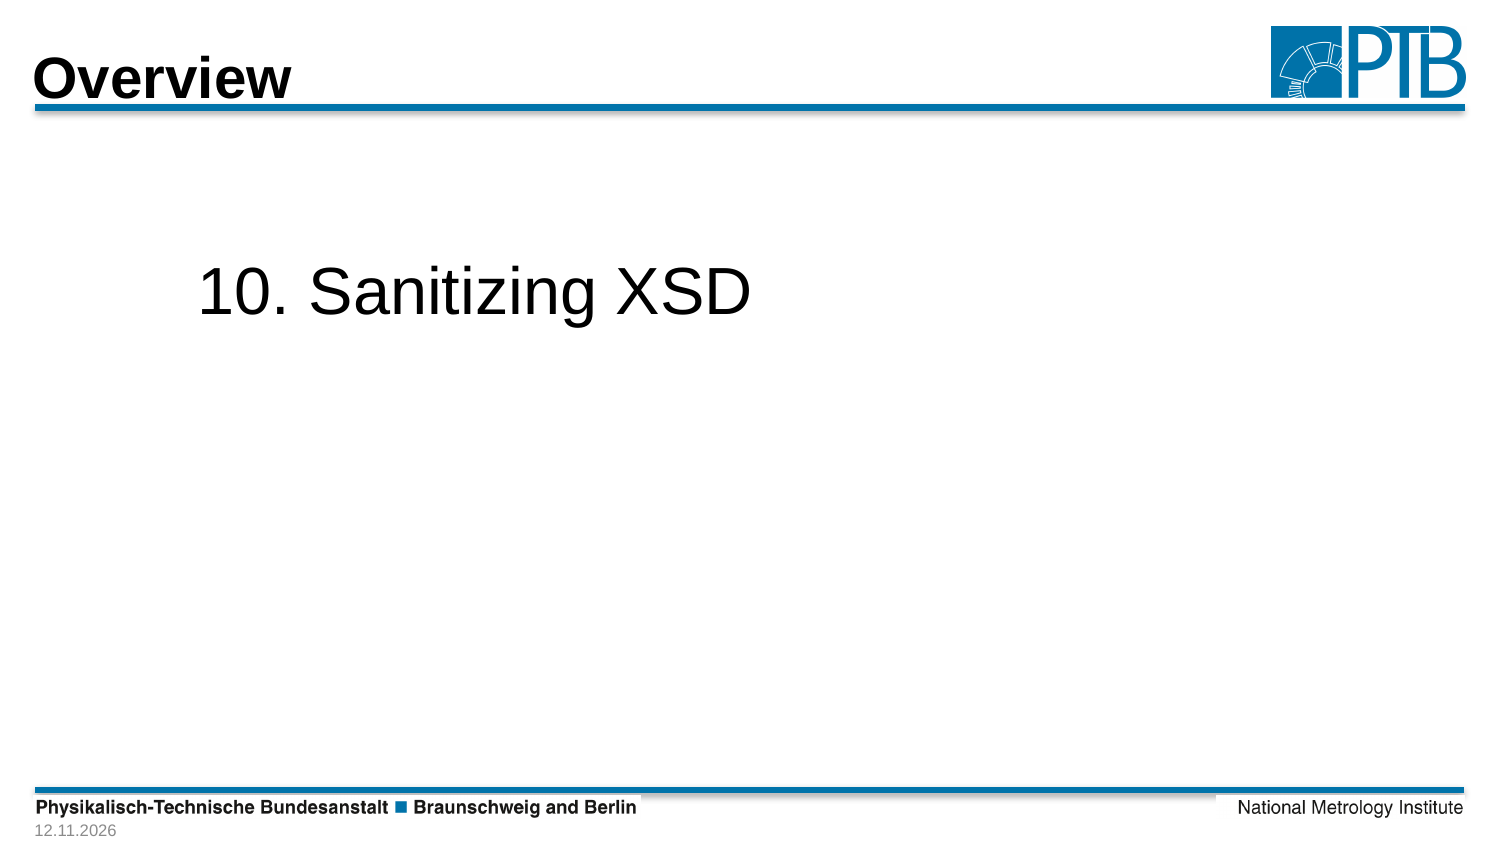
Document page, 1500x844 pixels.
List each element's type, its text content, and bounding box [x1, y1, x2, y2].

list 10. Sanitizing XSD [183, 239, 1388, 422]
picture [1216, 795, 1465, 819]
picture [1459, 26, 1467, 75]
picture [33, 795, 641, 815]
picture [1459, 80, 1467, 98]
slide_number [19, 815, 669, 844]
title Overview [17, 26, 1459, 123]
